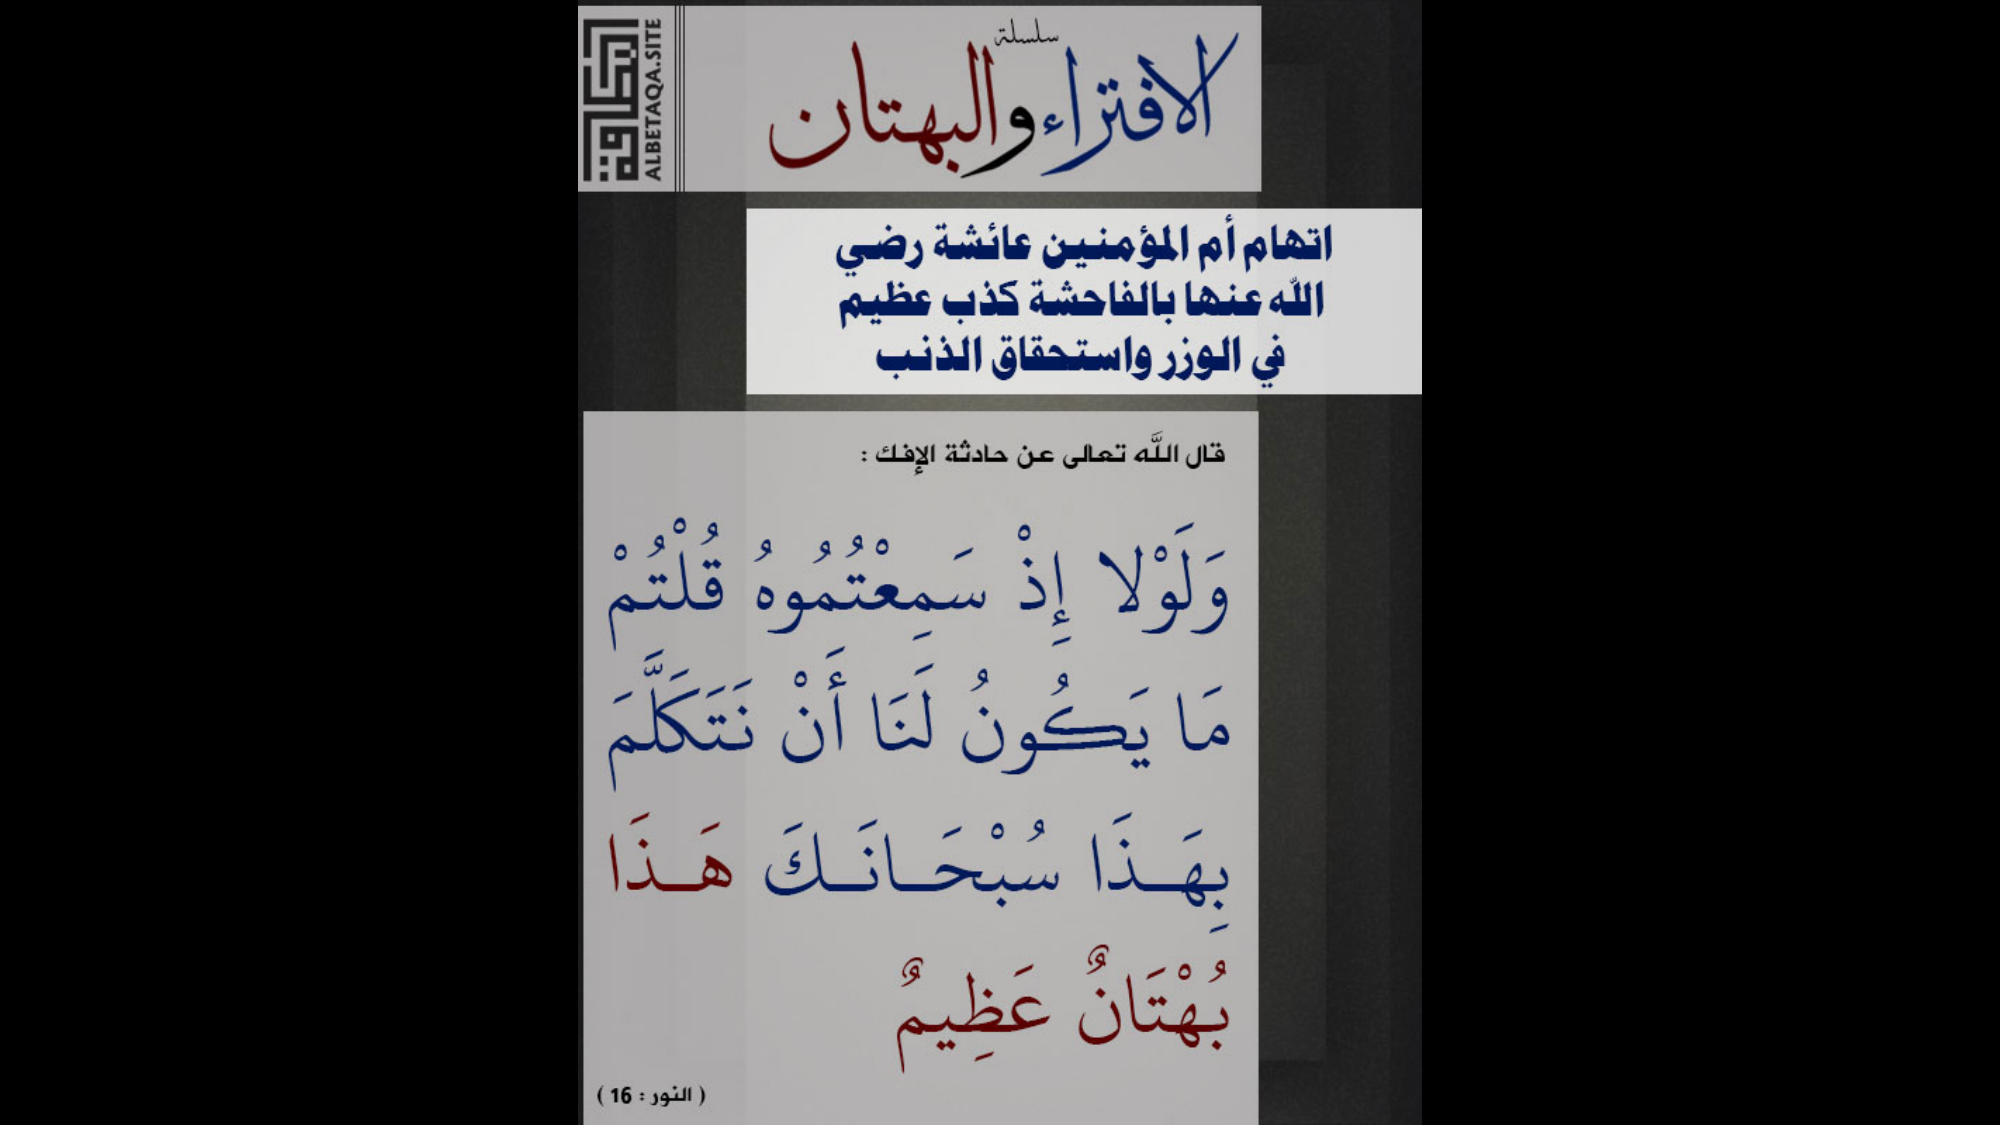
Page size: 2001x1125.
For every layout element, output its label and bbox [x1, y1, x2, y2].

picture [578, 0, 1422, 1125]
